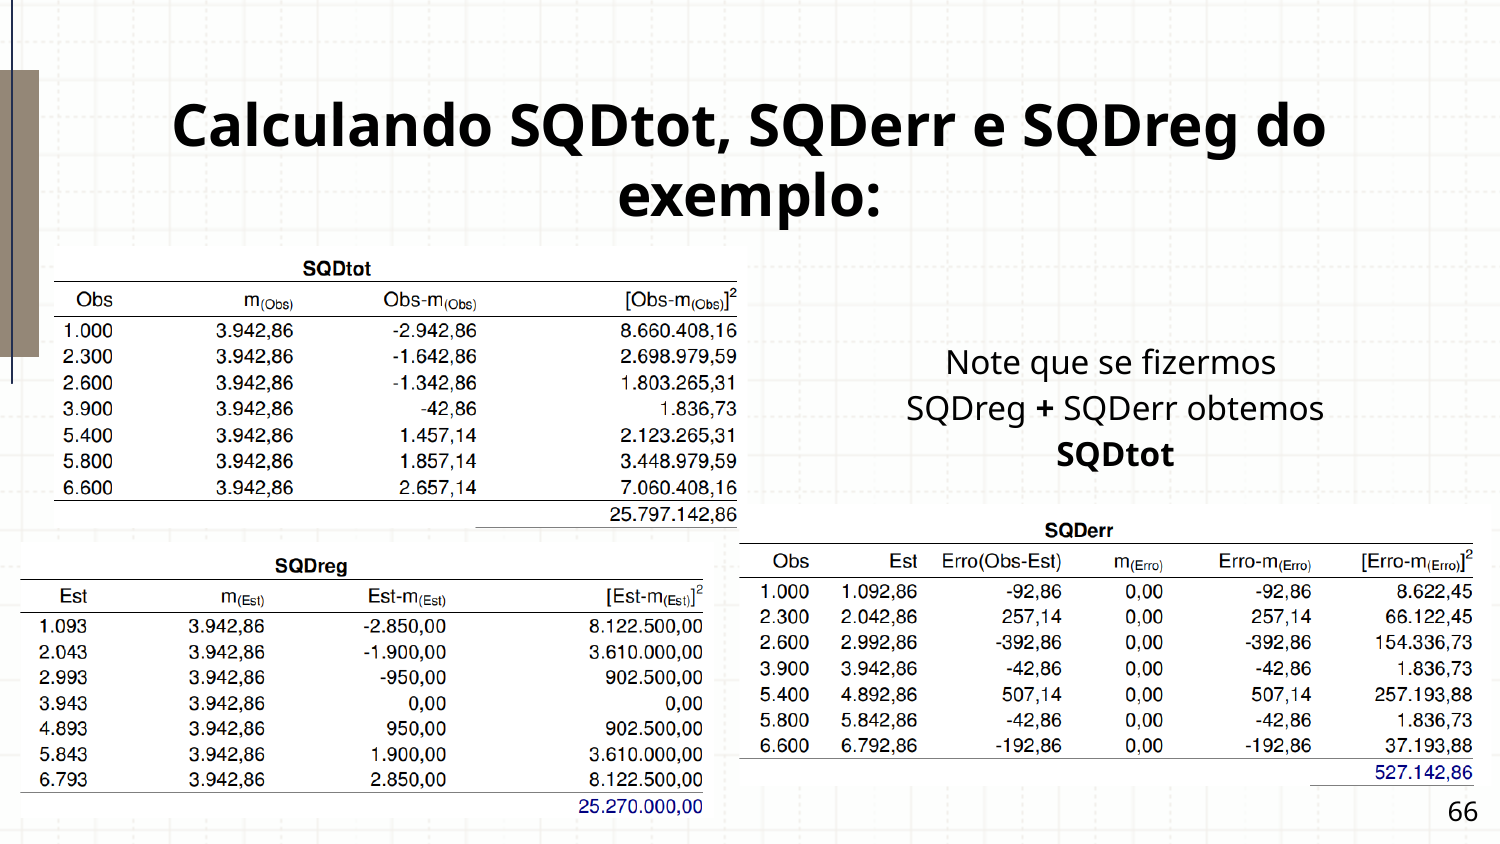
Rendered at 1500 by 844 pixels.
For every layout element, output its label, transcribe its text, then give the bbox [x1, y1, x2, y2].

subtitle Note que se fizermos SQDreg + SQDerr obtemos SQDtot [840, 320, 1391, 454]
slide_number ‹#› [1403, 792, 1494, 844]
title Calculando SQDtot, SQDerr e SQDreg do exemplo: [118, 72, 1382, 167]
picture [53, 246, 1492, 786]
picture [20, 542, 715, 819]
